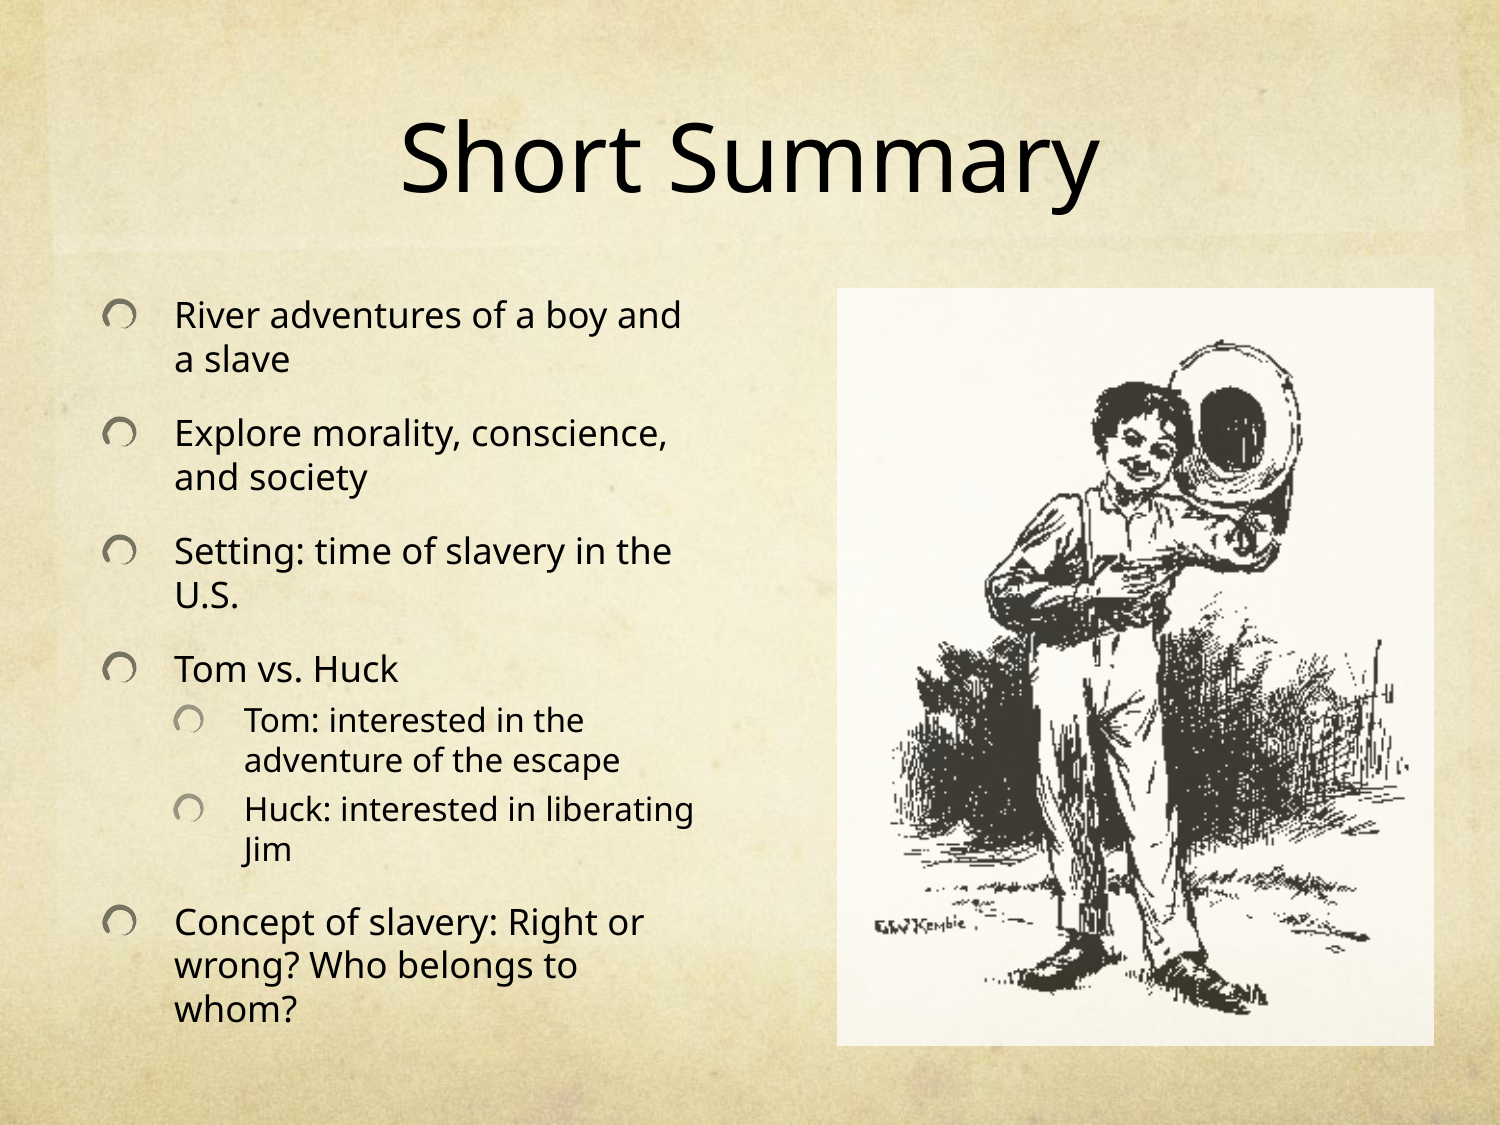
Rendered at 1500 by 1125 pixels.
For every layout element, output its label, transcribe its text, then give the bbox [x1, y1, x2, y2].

list River adventures of a boy and a slave Explore morality, conscience, and society Setting: time of slavery in the U.S. Tom vs. Huck Tom: interested in the adventure of the escape Huck: interested in liberating Jim Concept of slavery: Right or wrong? Who belongs to whom? [87, 284, 725, 1046]
picture [0, 0, 1500, 1125]
title Short Summary [150, 82, 1350, 225]
